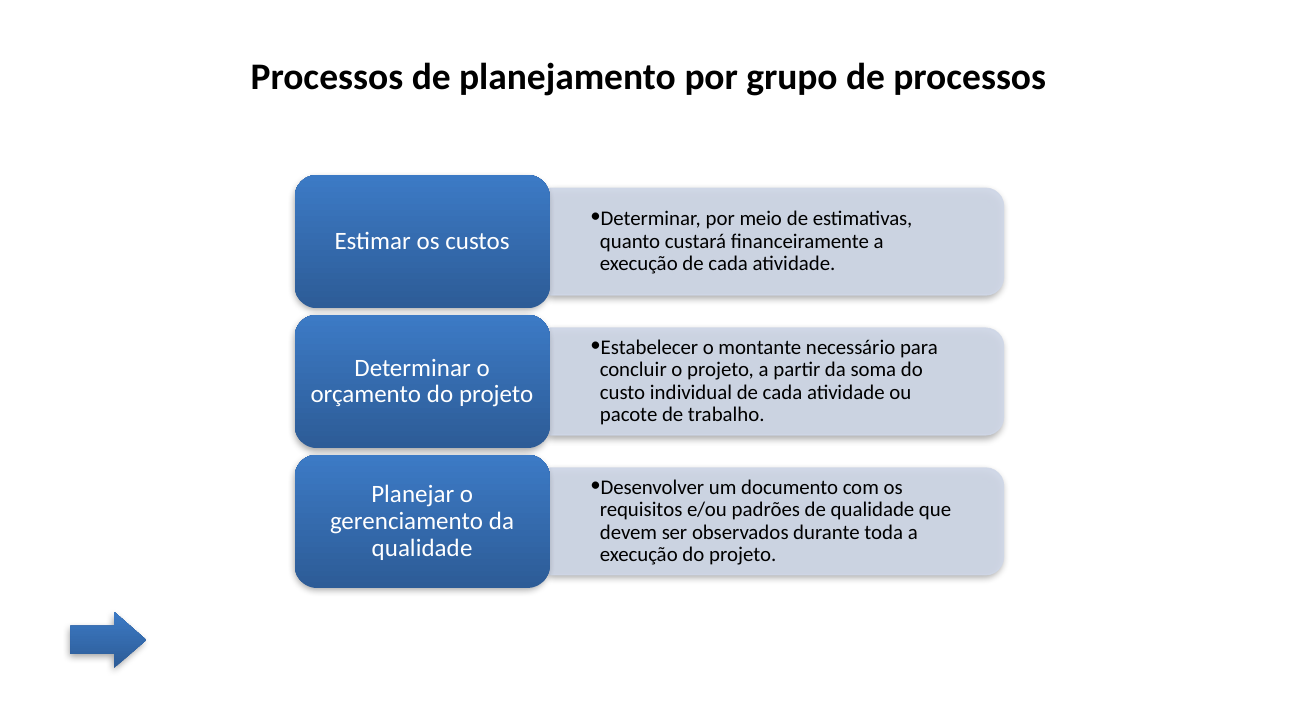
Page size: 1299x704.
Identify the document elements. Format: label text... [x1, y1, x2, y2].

text_box [70, 611, 147, 669]
text_box Processos de planejamento por grupo de processos [0, 44, 1299, 106]
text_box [294, 174, 1004, 589]
